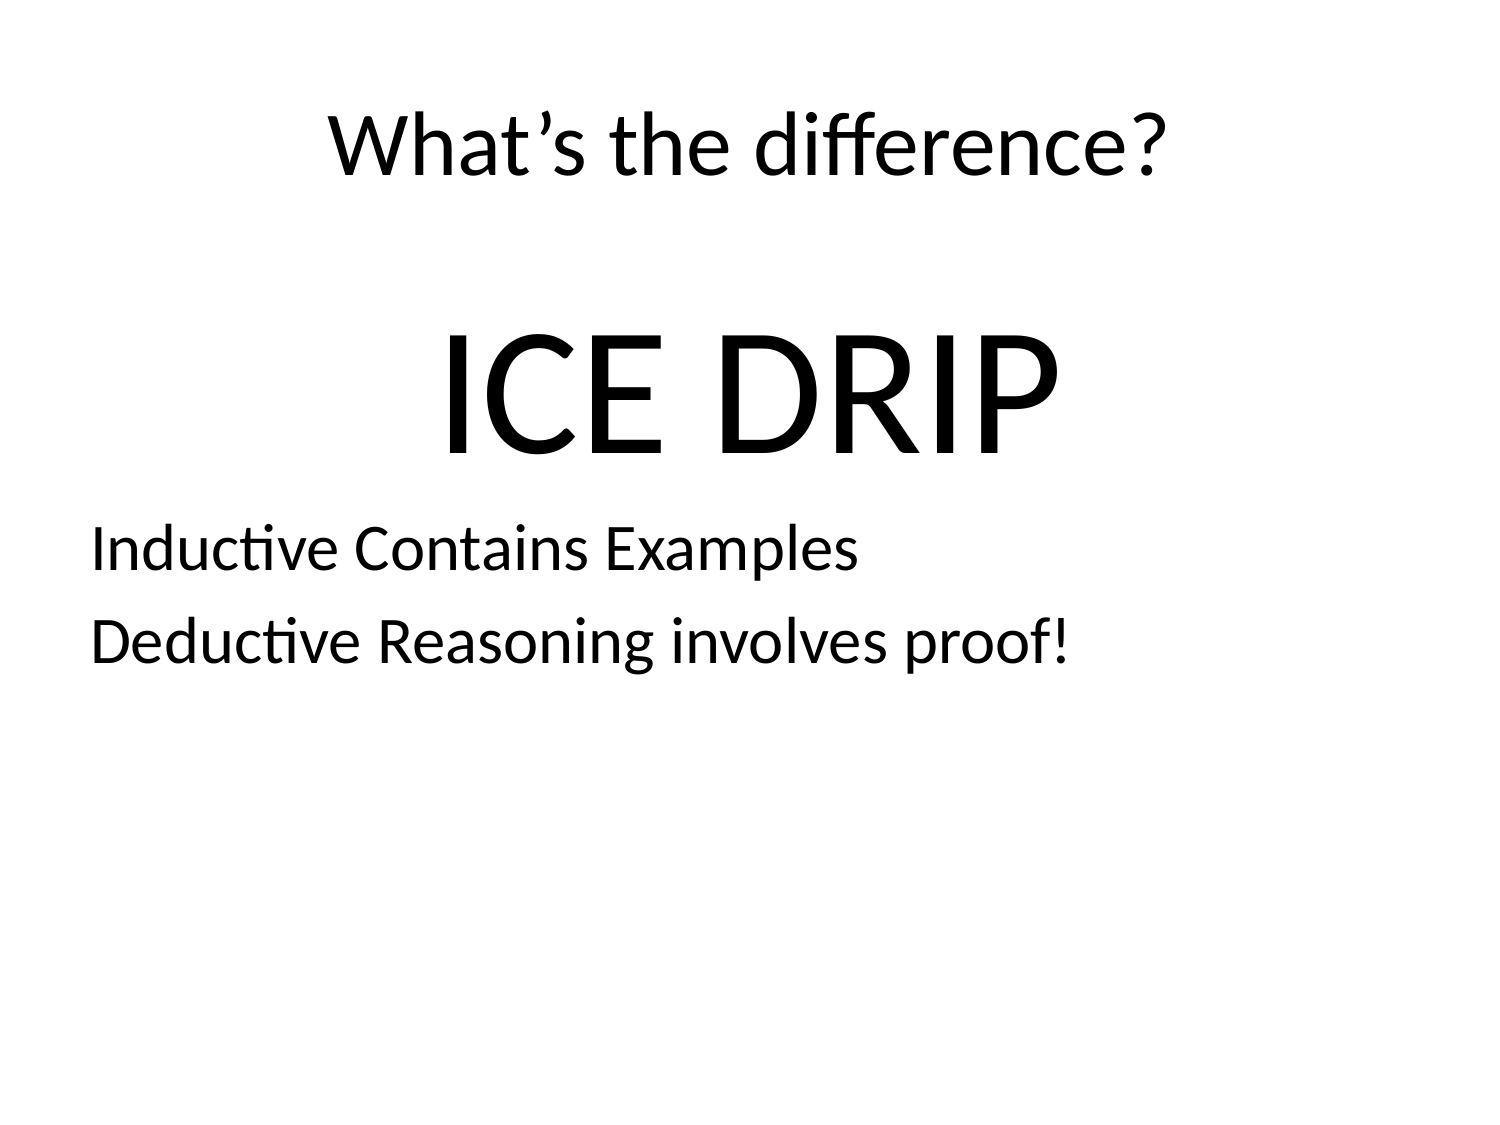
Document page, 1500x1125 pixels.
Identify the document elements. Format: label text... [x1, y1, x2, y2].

title What’s the difference? [75, 45, 1425, 233]
list ICE DRIP Inductive Contains Examples Deductive Reasoning involves proof! [75, 262, 1425, 1005]
